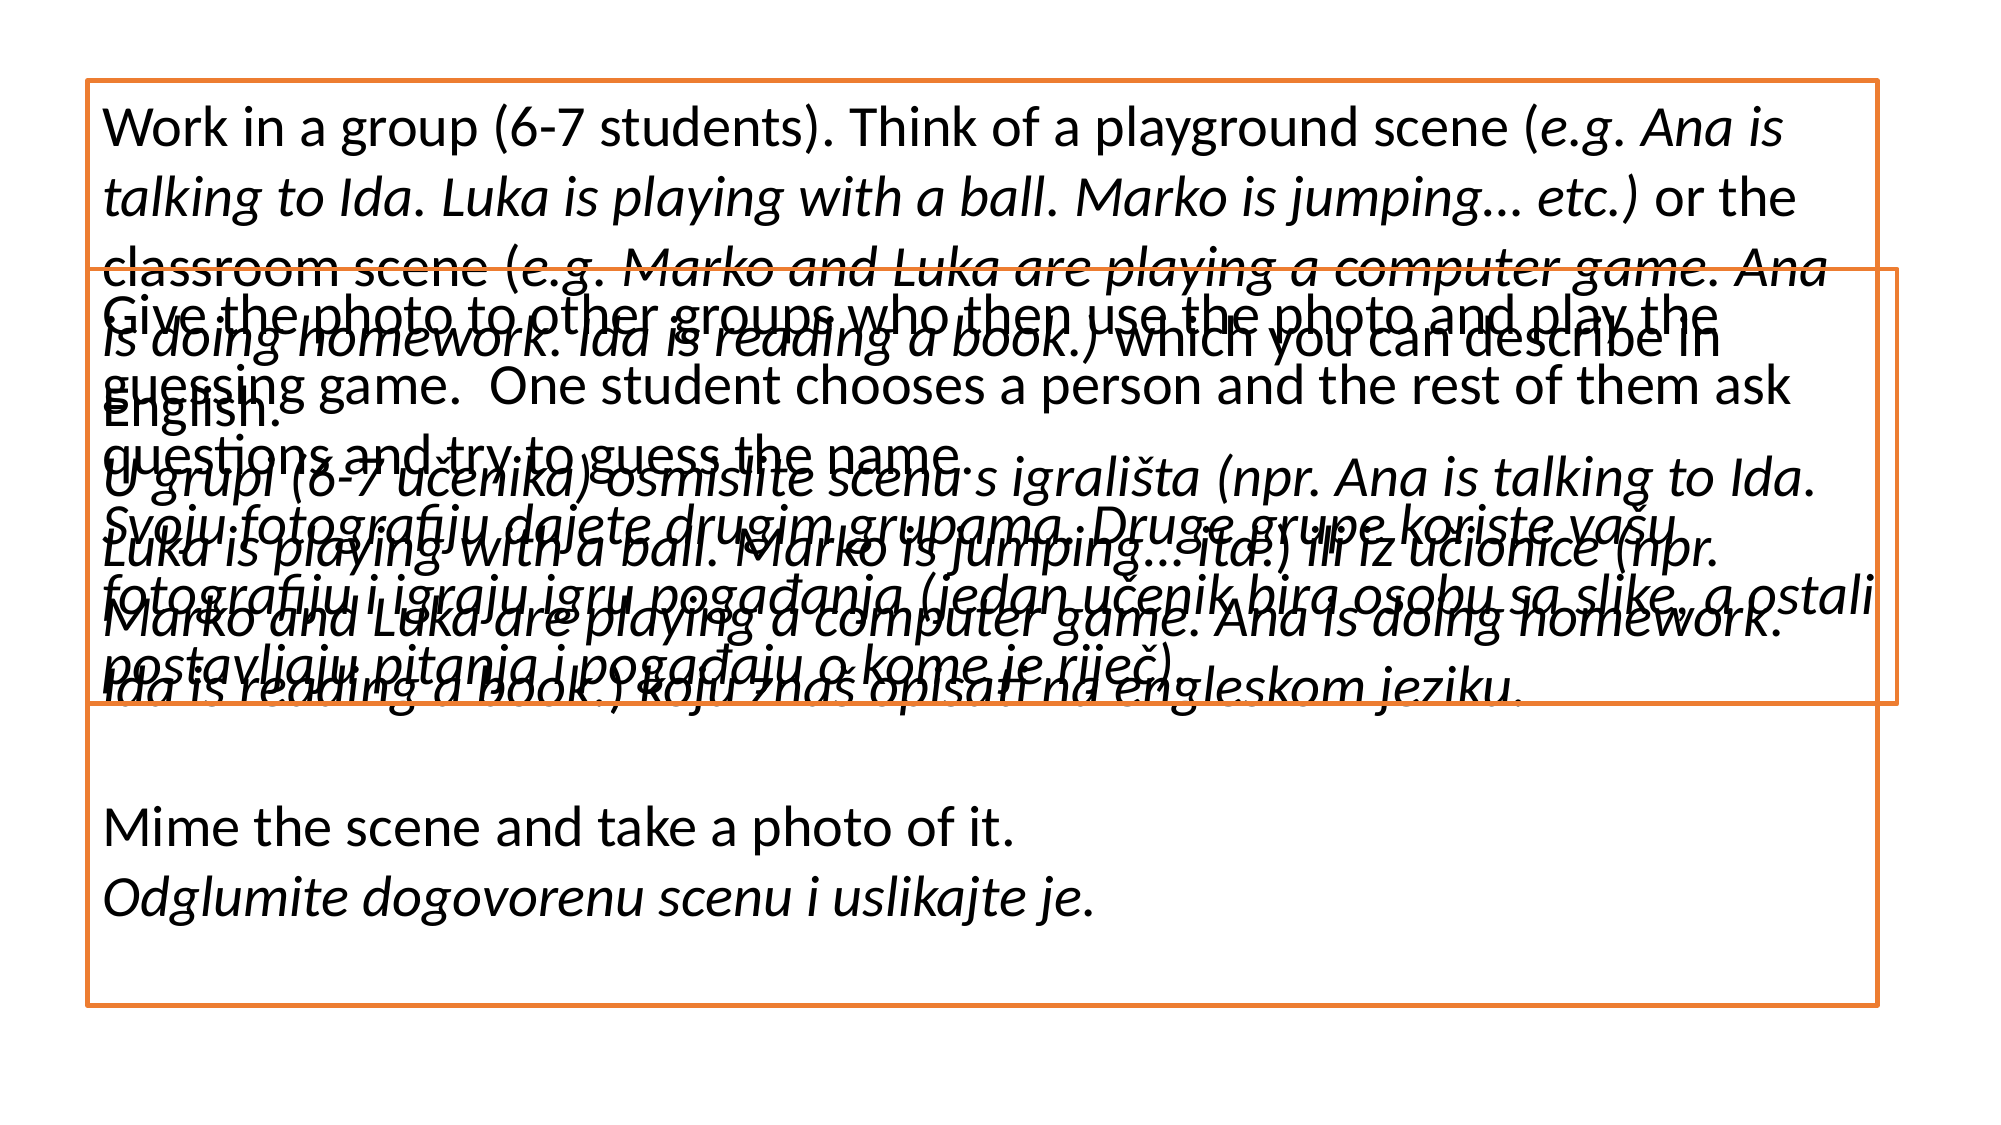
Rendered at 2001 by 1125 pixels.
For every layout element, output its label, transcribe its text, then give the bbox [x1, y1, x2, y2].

text_box Work in a group (6-7 students). Think of a playground scene (e.g. Ana is talking to Ida. Luka is playing with a ball. Marko is jumping… etc.) or the classroom scene (e.g. Marko and Luka are playing a computer game. Ana is doing homework. Ida is reading a book.) which you can describe in English. U grupi (6-7 učenika) osmislite scenu s igrališta (npr. Ana is talking to Ida. Luka is playing with a ball. Marko is jumping… itd.) ili iz učionice (npr. Marko and Luka are playing a computer game. Ana is doing homework. Ida is reading a book.) koju znaš opisati na engleskom jeziku. Mime the scene and take a photo of it. Odglumite dogovorenu scenu i uslikajte je. [87, 80, 1878, 269]
text_box Give the photo to other groups who then use the photo and play the guessing game. One student chooses a person and the rest of them ask questions and try to guess the name. Svoju fotografiju dajete drugim grupama. Druge grupe koriste vašu fotografiju i igraju igru pogađanja (jedan učenik bira osobu sa slike, a ostali postavljaju pitanja i pogađaju o kome je riječ). [87, 269, 1898, 704]
text_box Work in a group (6-7 students). Think of a playground scene (e.g. Ana is talking to Ida. Luka is playing with a ball. Marko is jumping… etc.) or the classroom scene (e.g. Marko and Luka are playing a computer game. Ana is doing homework. Ida is reading a book.) which you can describe in English. U grupi (6-7 učenika) osmislite scenu s igrališta (npr. Ana is talking to Ida. Luka is playing with a ball. Marko is jumping… itd.) ili iz učionice (npr. Marko and Luka are playing a computer game. Ana is doing homework. Ida is reading a book.) koju znaš opisati na engleskom jeziku. Mime the scene and take a photo of it. Odglumite dogovorenu scenu i uslikajte je. [87, 704, 1878, 1006]
